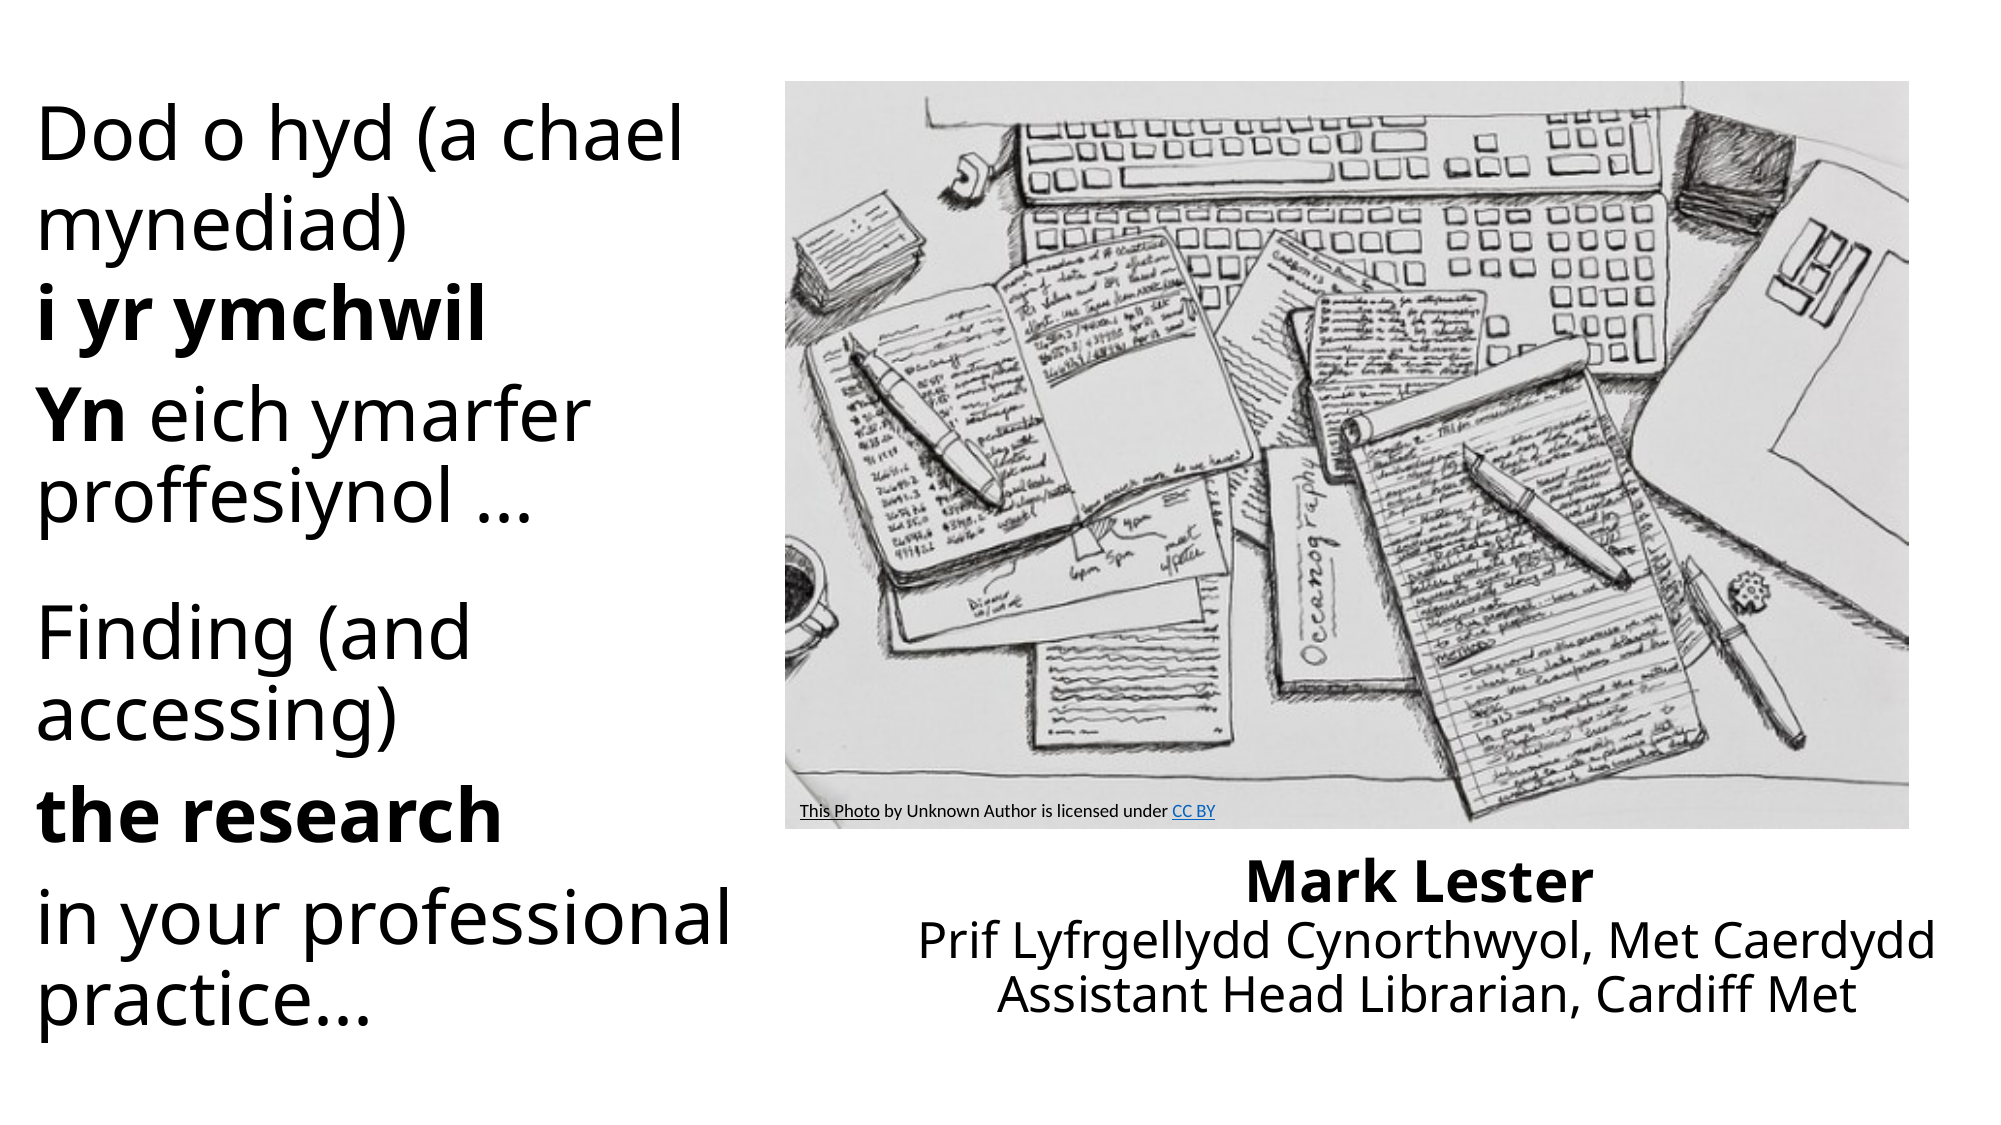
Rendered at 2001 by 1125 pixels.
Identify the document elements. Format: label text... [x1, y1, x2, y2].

title Mark Lester Prif Lyfrgellydd Cynorthwyol, Met Caerdydd Assistant Head Librarian, Cardiff Met [785, 829, 2000, 1047]
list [784, 80, 1909, 829]
text_box Dod o hyd (a chael mynediad) i yr ymchwil Yn eich ymarfer proffesiynol ... [20, 78, 871, 679]
list Finding (and accessing) the research in your professional practice... [20, 679, 871, 1125]
